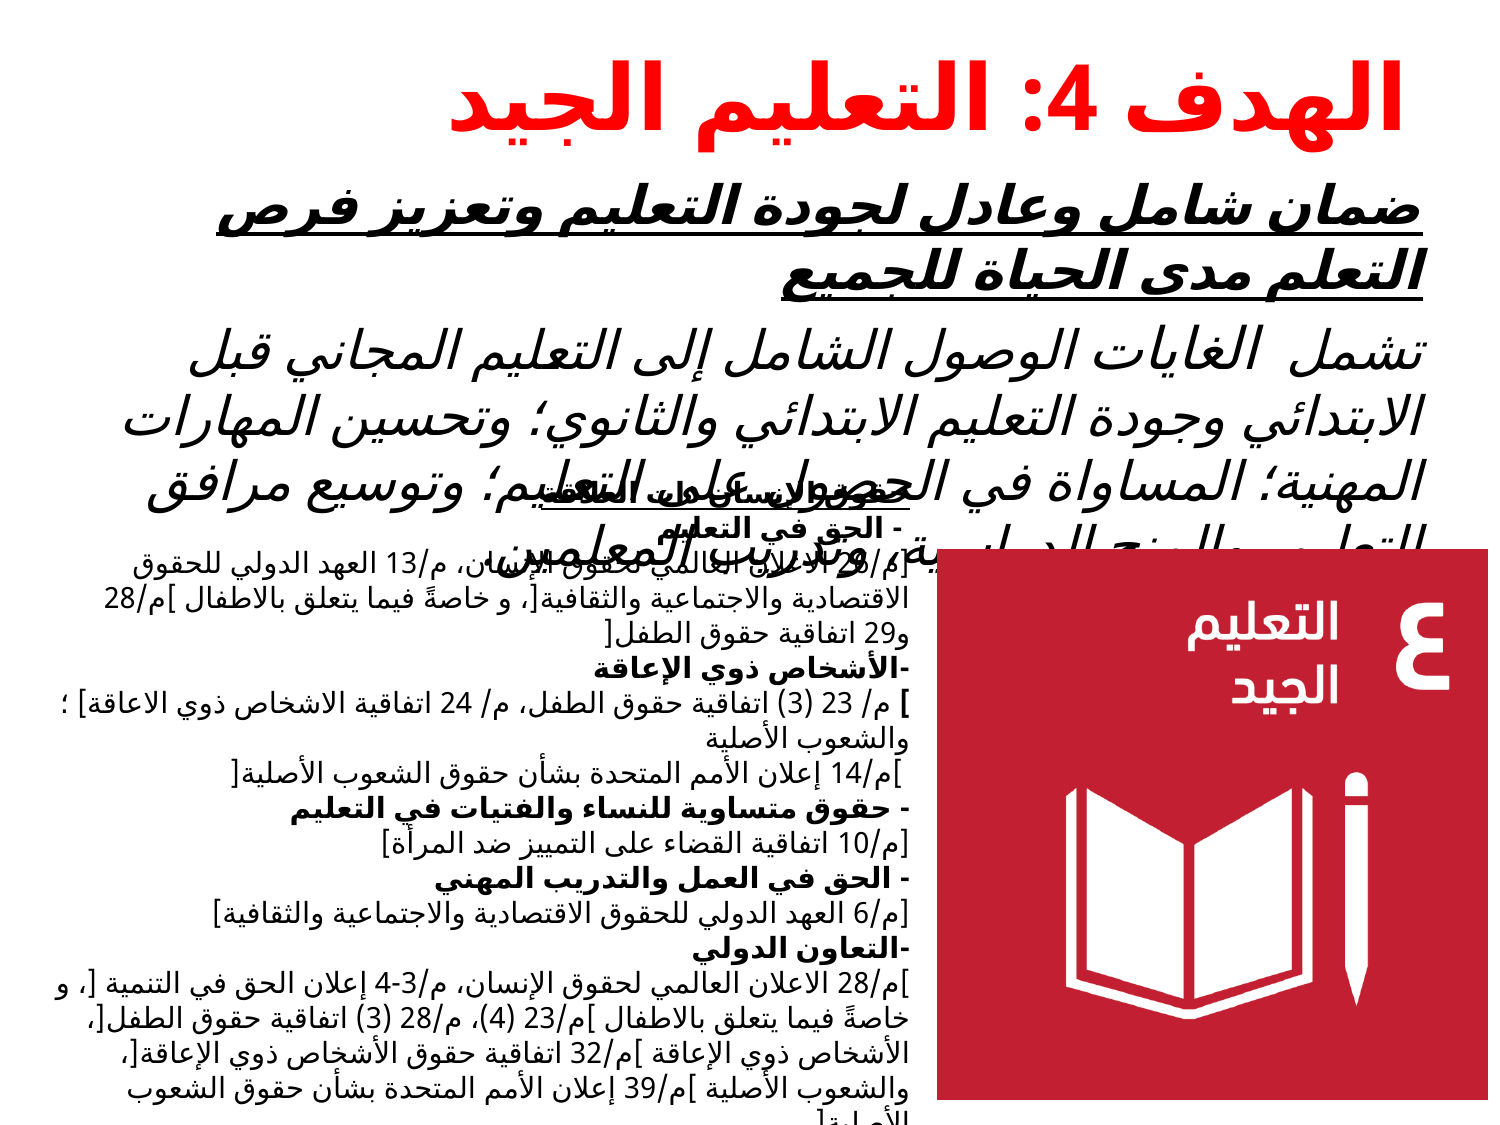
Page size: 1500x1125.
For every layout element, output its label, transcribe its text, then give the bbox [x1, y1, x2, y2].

text_box حقوق الإنسان ذات العلاقة - الحق في التعليم [م/26 الاعلان العالمي لحقوق الإنسان، م/13 العهد الدولي للحقوق الاقتصادية والاجتماعية والثقافية[، و خاصةً فيما يتعلق بالاطفال ]م/28 و29 اتفاقية حقوق الطفل[ -الأشخاص ذوي الإعاقة ] م/ 23 (3) اتفاقية حقوق الطفل، م/ 24 اتفاقية الاشخاص ذوي الاعاقة] ؛ والشعوب الأصلية ]م/14 إعلان الأمم المتحدة بشأن حقوق الشعوب الأصلية[ - حقوق متساوية للنساء والفتيات في التعليم [م/10 اتفاقية القضاء على التمييز ضد المرأة] - الحق في العمل والتدريب المهني [م/6 العهد الدولي للحقوق الاقتصادية والاجتماعية والثقافية] -التعاون الدولي ]م/28 الاعلان العالمي لحقوق الإنسان، م/3-4 إعلان الحق في التنمية [، و خاصةً فيما يتعلق بالاطفال ]م/23 (4)، م/28 (3) اتفاقية حقوق الطفل[، الأشخاص ذوي الإعاقة ]م/32 اتفاقية حقوق الأشخاص ذوي الإعاقة[، والشعوب الأصلية ]م/39 إعلان الأمم المتحدة بشأن حقوق الشعوب الأصلية[ [37, 467, 925, 1125]
picture [937, 549, 1488, 1101]
title الهدف 4: التعليم الجيد [73, 24, 1424, 163]
list ضمان شامل وعادل لجودة التعليم وتعزيز فرص التعلم مدى الحياة للجميع تشمل الغايات الوصول الشامل إلى التعليم المجاني قبل الابتدائي وجودة التعليم الابتدائي والثانوي؛ وتحسين المهارات المهنية؛ المساواة في الحصول على التعليم؛ وتوسيع مرافق التعليم، والمنح الدراسية، وتدريب المعلمين. [87, 162, 1438, 463]
